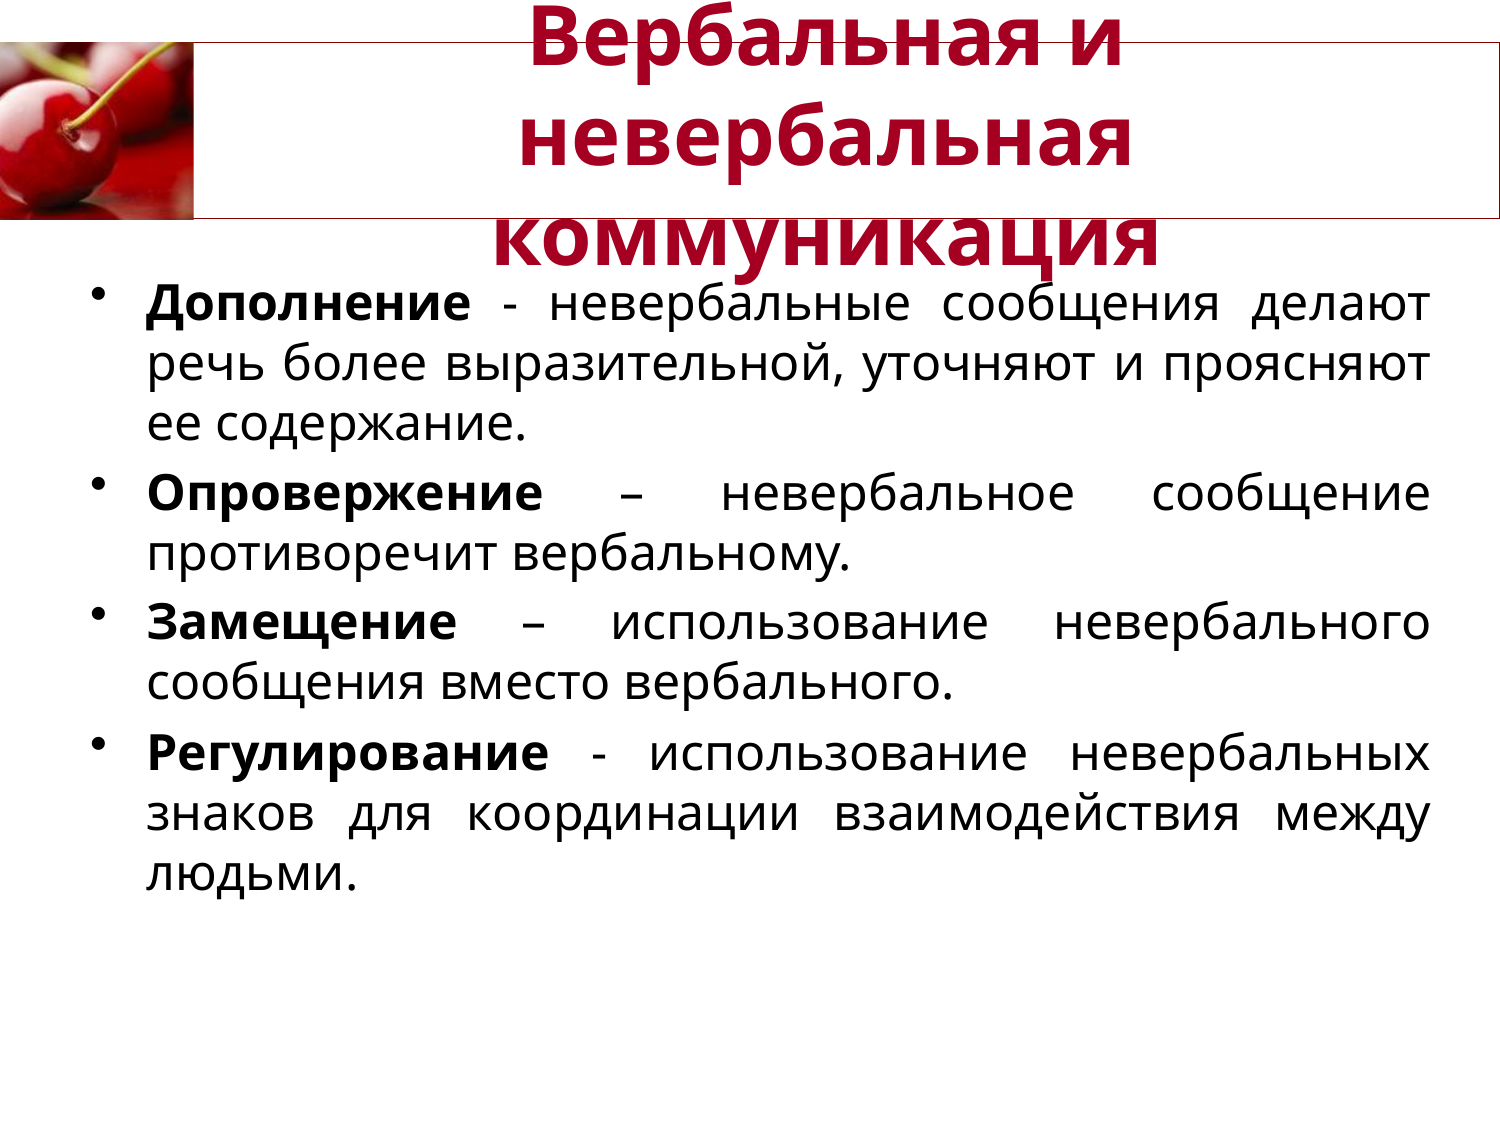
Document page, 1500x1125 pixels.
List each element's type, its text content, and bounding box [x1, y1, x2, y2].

list Дополнение - невербальные сообщения делают речь более выразительной, уточняют и проясняют ее содержание. Опровержение – невербальное сообщение противоречит вербальному. Замещение – использование невербального сообщения вместо вербального. Регулирование - использование невербальных знаков для координации взаимодействия между людьми. [75, 262, 1447, 1005]
picture [0, 42, 194, 220]
title Вербальная и невербальная коммуникация [206, 45, 1447, 220]
